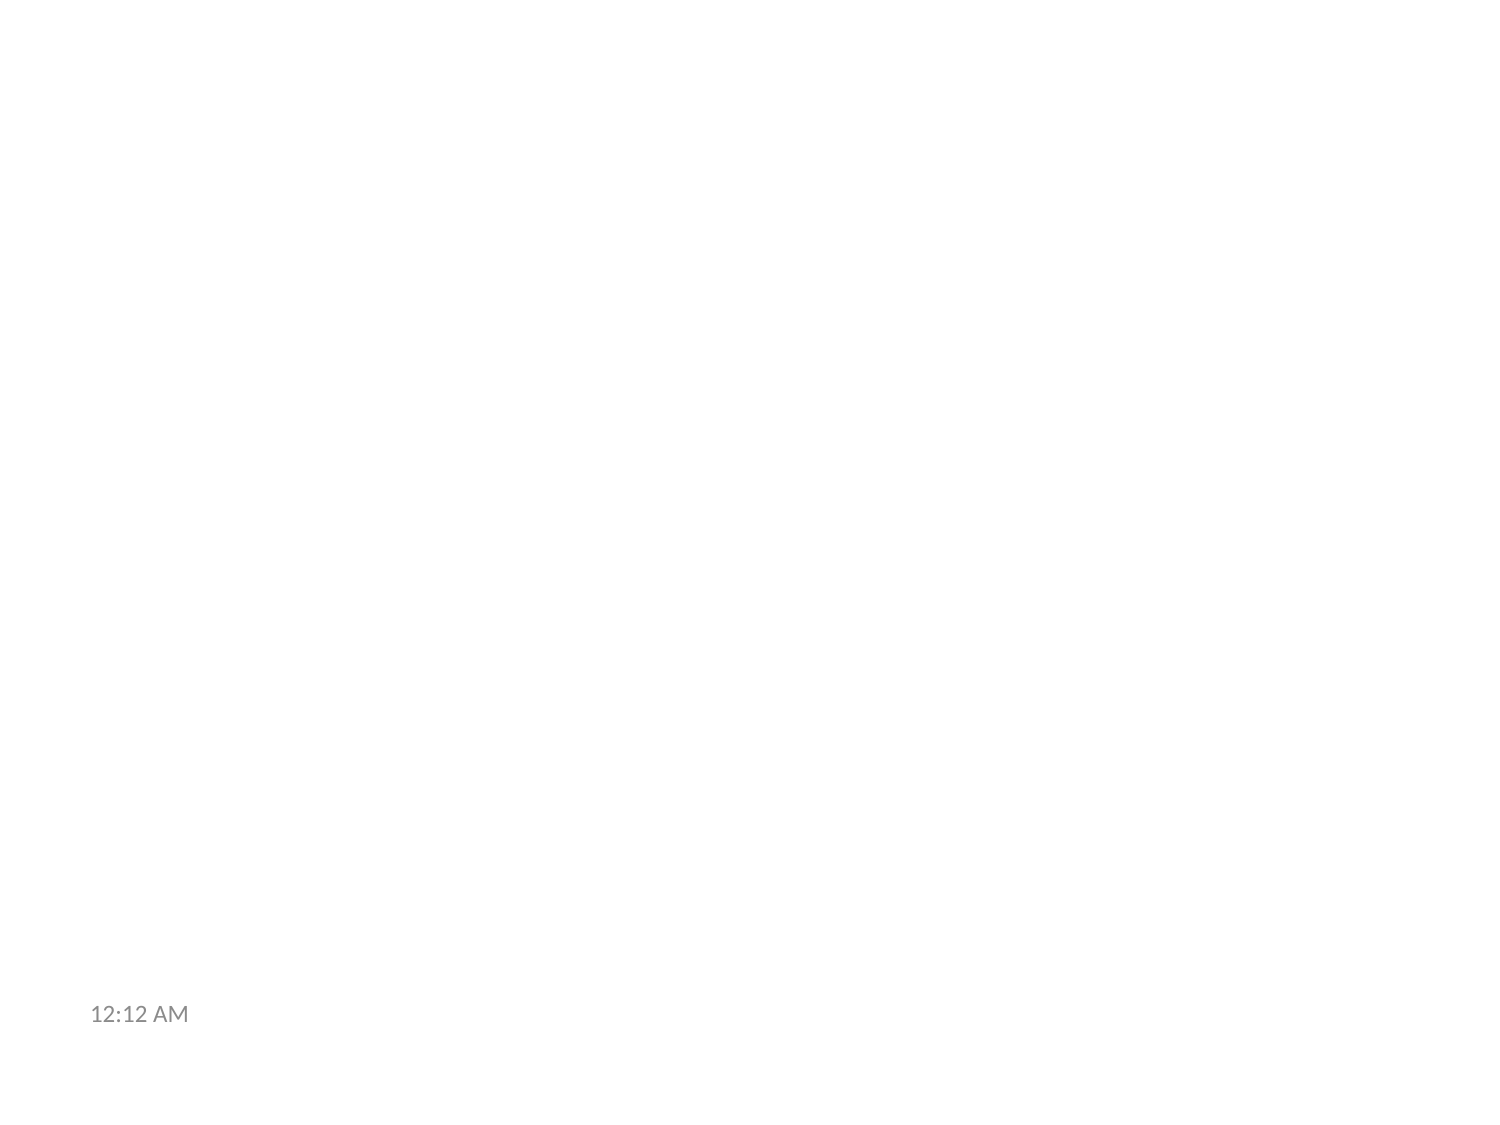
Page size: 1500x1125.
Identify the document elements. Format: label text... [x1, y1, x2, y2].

text_box 3:35 PM [75, 982, 425, 1043]
